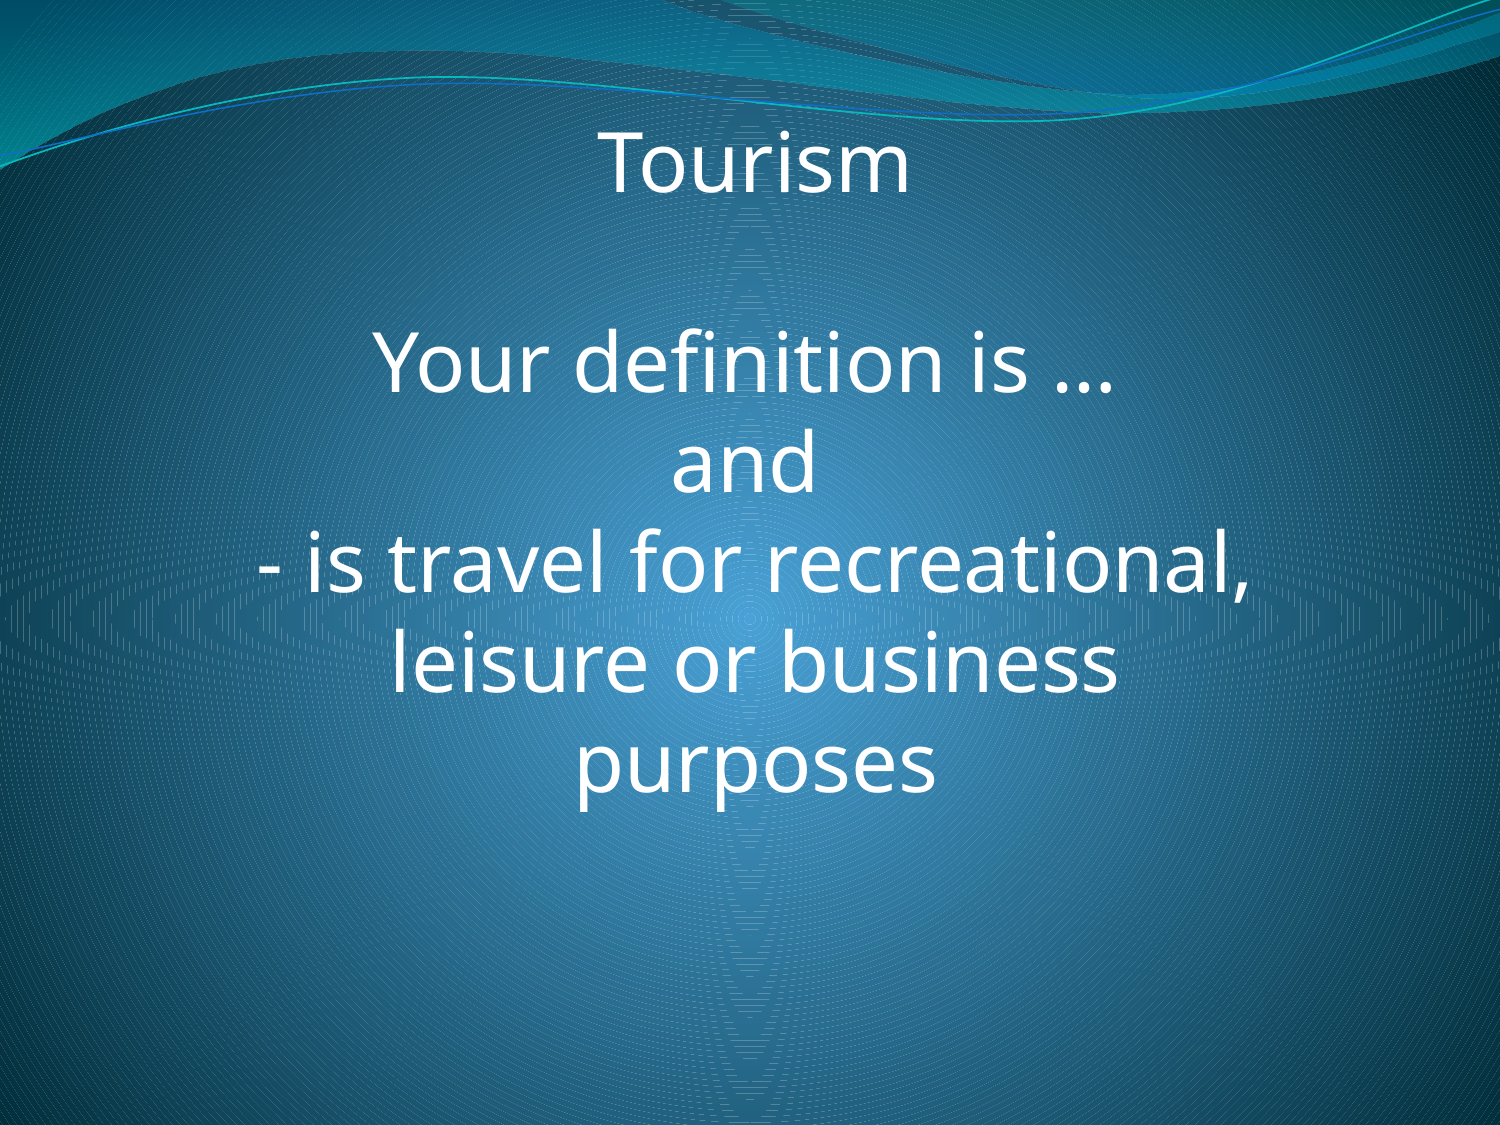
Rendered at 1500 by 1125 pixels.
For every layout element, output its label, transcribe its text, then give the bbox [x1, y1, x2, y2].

text_box Tourism Your definition is … and - is travel for recreational, leisure or business purposes [183, 101, 1329, 817]
